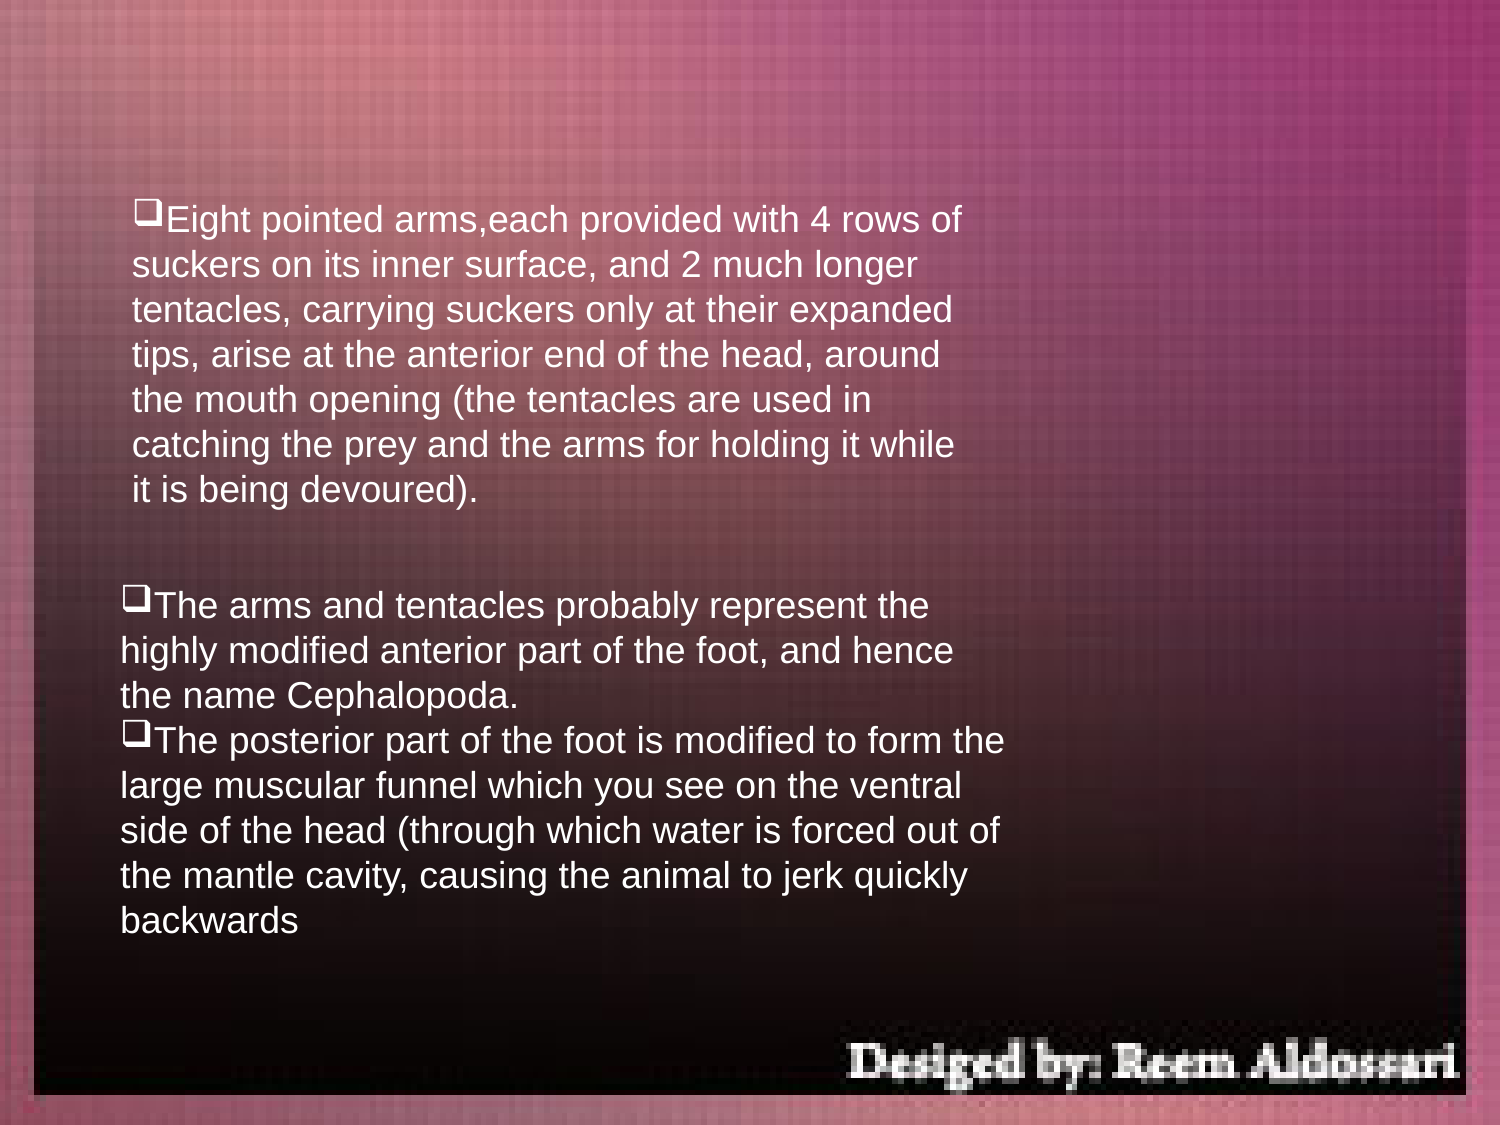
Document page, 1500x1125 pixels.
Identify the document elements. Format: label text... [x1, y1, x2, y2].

text_box The arms and tentacles probably represent the highly modified anterior part of the foot, and hence the name Cephalopoda. The posterior part of the foot is modified to form the large muscular funnel which you see on the ventral side of the head (through which water is forced out of the mantle cavity, causing the animal to jerk quickly backwards [105, 574, 1032, 949]
picture [0, 0, 1500, 1125]
text_box Eight pointed arms,each provided with 4 rows of suckers on its inner surface, and 2 much longer tentacles, carrying suckers only at their expanded tips, arise at the anterior end of the head, around the mouth opening (the tentacles are used in catching the prey and the arms for holding it while it is being devoured). [117, 187, 997, 518]
